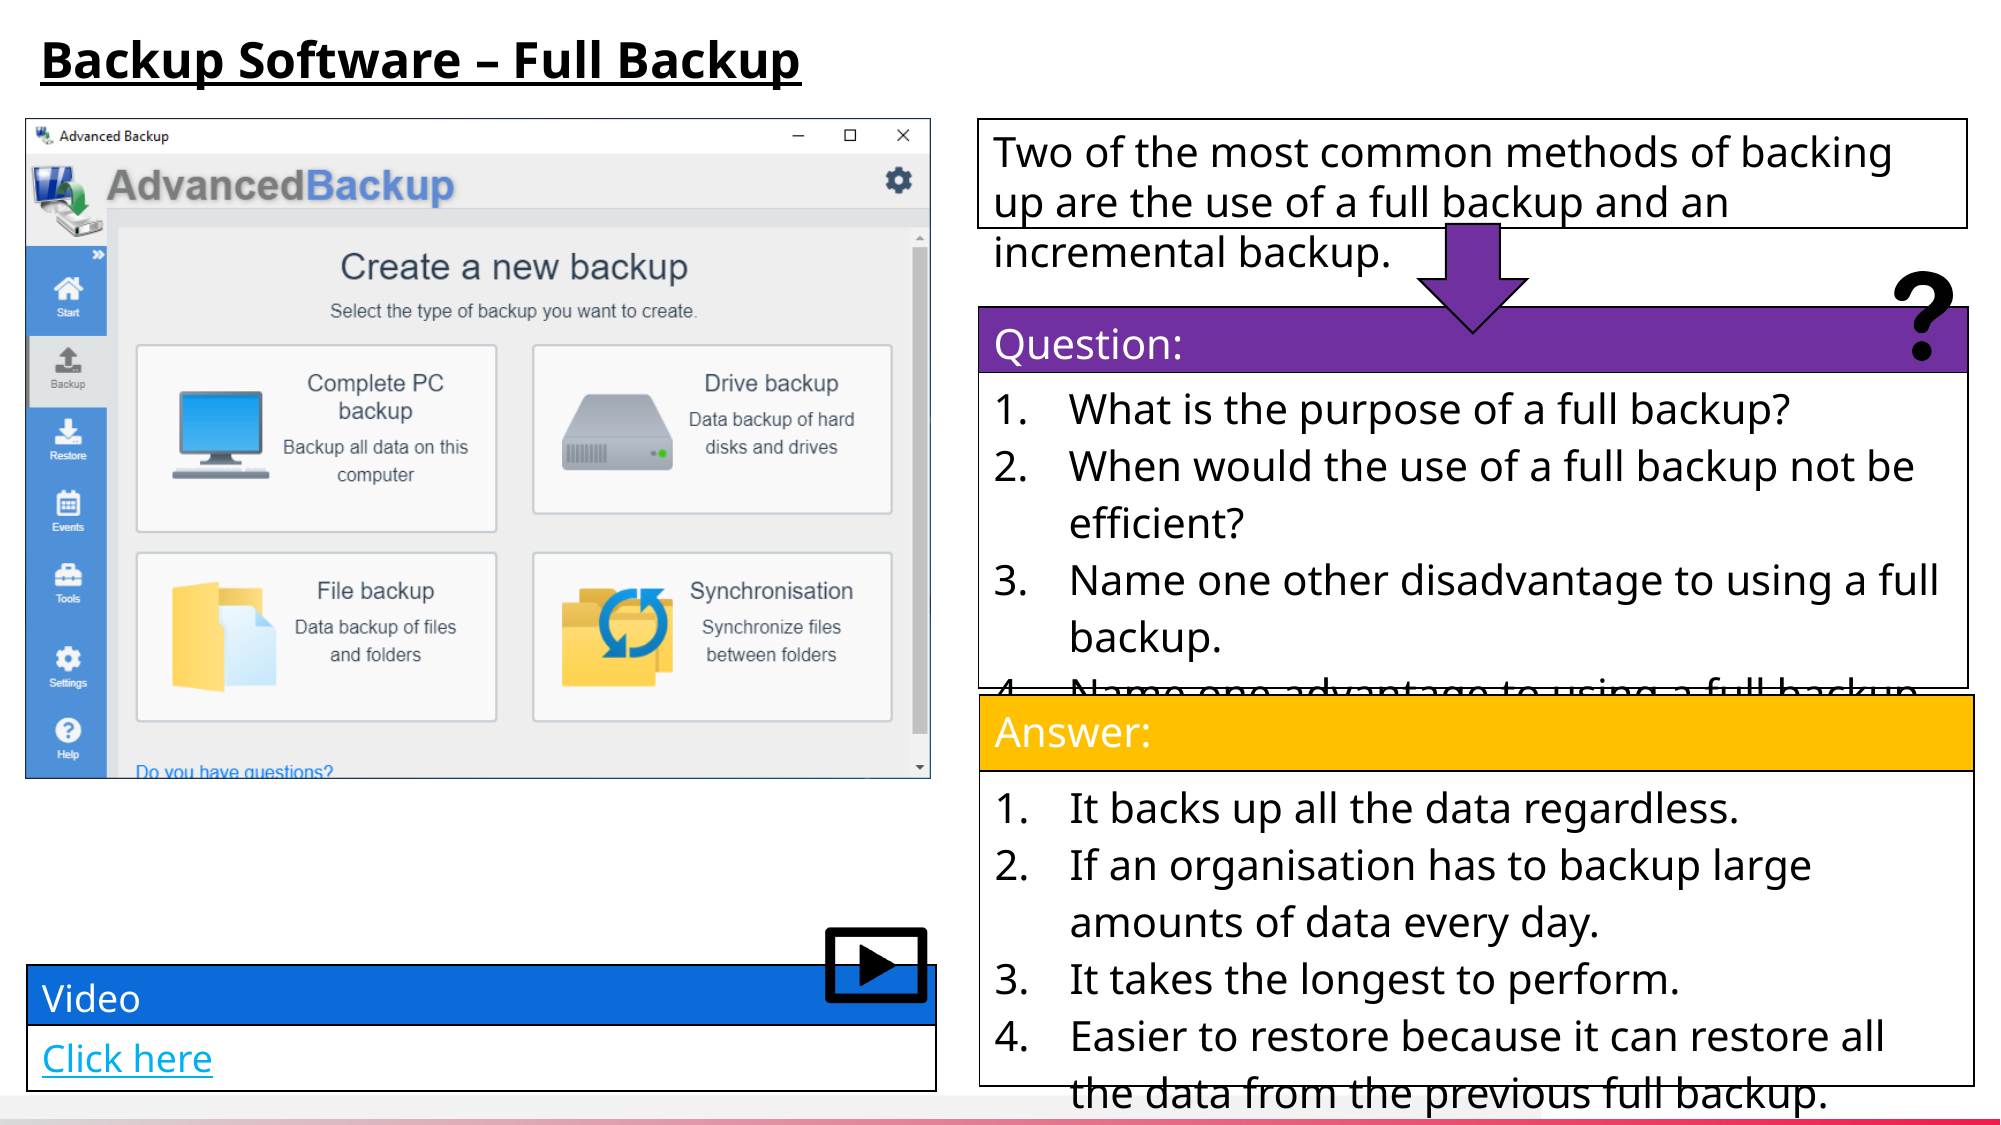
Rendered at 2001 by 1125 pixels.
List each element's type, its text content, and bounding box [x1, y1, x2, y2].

table_cell Click here [28, 1026, 935, 1090]
picture [815, 904, 937, 1026]
text_box [1416, 222, 1530, 335]
table_header Question: [979, 308, 1967, 372]
text_box Two of the most common methods of backing up are the use of a full backup and an incremental backup. [977, 118, 1968, 229]
picture [25, 118, 931, 779]
picture [1879, 271, 1968, 361]
table_header Answer: [980, 696, 1973, 770]
table_cell What is the purpose of a full backup? When would the use of a full backup not be efficient? Name one other disadvantage to using a full backup. Name one advantage to using a full backup. [979, 373, 1967, 687]
text_box Backup Software – Full Backup [25, 21, 1095, 96]
table_cell It backs up all the data regardless. If an organisation has to backup large amounts of data every day. It takes the longest to perform. Easier to restore because it can restore all the data from the previous full backup. [980, 772, 1973, 1085]
table_header Video [28, 966, 815, 1024]
